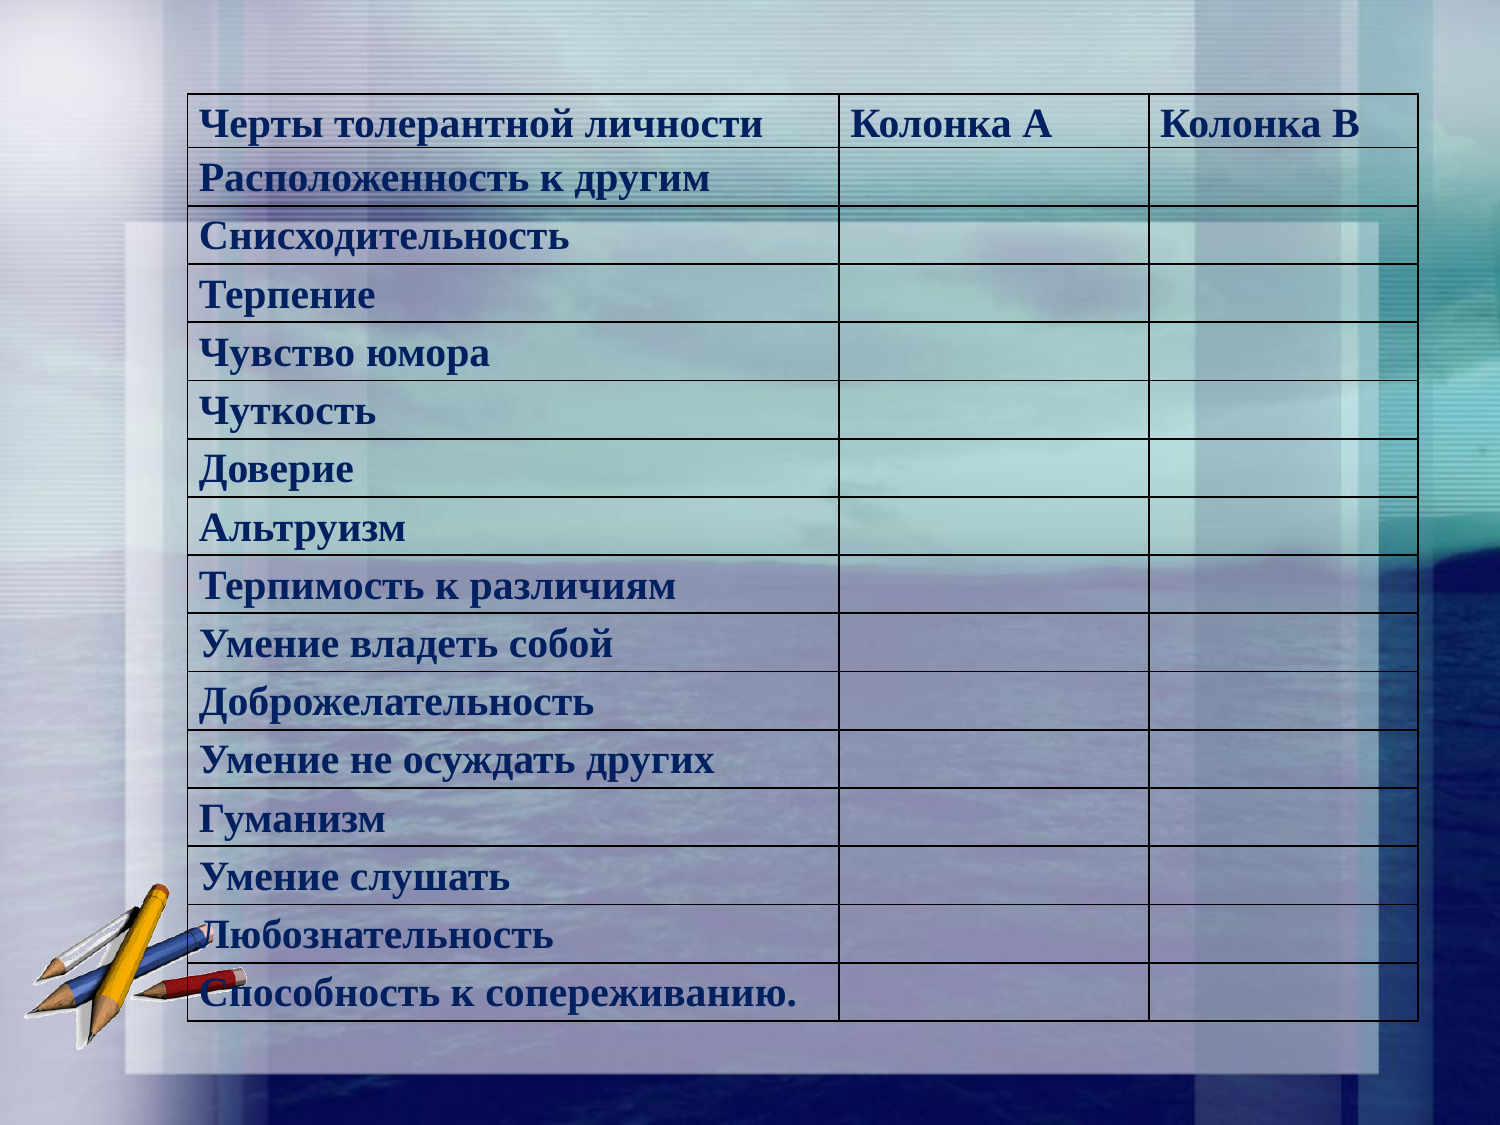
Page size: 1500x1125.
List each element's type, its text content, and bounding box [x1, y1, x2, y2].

table_cell [840, 964, 1148, 1020]
table_cell [1150, 964, 1417, 1020]
table_cell Доверие [188, 440, 838, 496]
table_cell [1150, 905, 1417, 962]
table_cell [1150, 440, 1417, 496]
table_cell Терпение [188, 265, 838, 321]
table_cell [840, 323, 1148, 380]
table_cell [1150, 207, 1417, 263]
table_header Колонка В [1150, 95, 1417, 147]
table_header Черты толерантной личности [188, 95, 838, 147]
table_cell [840, 789, 1148, 845]
table_cell Умение владеть собой [188, 614, 838, 671]
table_cell Способность к сопереживанию. [188, 964, 838, 1020]
table_cell [1150, 265, 1417, 321]
table_cell [840, 672, 1148, 729]
table_cell [840, 440, 1148, 496]
table_cell [1150, 672, 1417, 729]
table_cell [1150, 847, 1417, 904]
table_cell [840, 847, 1148, 904]
table_cell [1150, 323, 1417, 380]
table_header Колонка А [840, 95, 1148, 147]
table_cell Гуманизм [188, 789, 838, 845]
table_cell Умение слушать [188, 847, 838, 904]
table_cell [1150, 148, 1417, 205]
table_cell [840, 905, 1148, 962]
table_cell Альтруизм [188, 498, 838, 554]
table_cell [1150, 498, 1417, 554]
table_cell [1150, 789, 1417, 845]
table_cell Терпимость к различиям [188, 556, 838, 612]
table_cell [1150, 731, 1417, 787]
table_cell [840, 731, 1148, 787]
table_cell [1150, 556, 1417, 612]
picture [0, 0, 1500, 1125]
table_cell Доброжелательность [188, 672, 838, 729]
table_cell [840, 498, 1148, 554]
table_cell [840, 381, 1148, 438]
table_cell Любознательность [188, 905, 838, 962]
table_cell [840, 148, 1148, 205]
table_cell Расположенность к другим [188, 148, 838, 205]
table_cell [840, 614, 1148, 671]
table_cell Чуткость [188, 381, 838, 438]
table_cell [1150, 614, 1417, 671]
table_cell [840, 265, 1148, 321]
table_cell Чувство юмора [188, 323, 838, 380]
table_cell [840, 556, 1148, 612]
table_cell Умение не осуждать других [188, 731, 838, 787]
table_cell Снисходительность [188, 207, 838, 263]
table_cell [840, 207, 1148, 263]
table_cell [1150, 381, 1417, 438]
